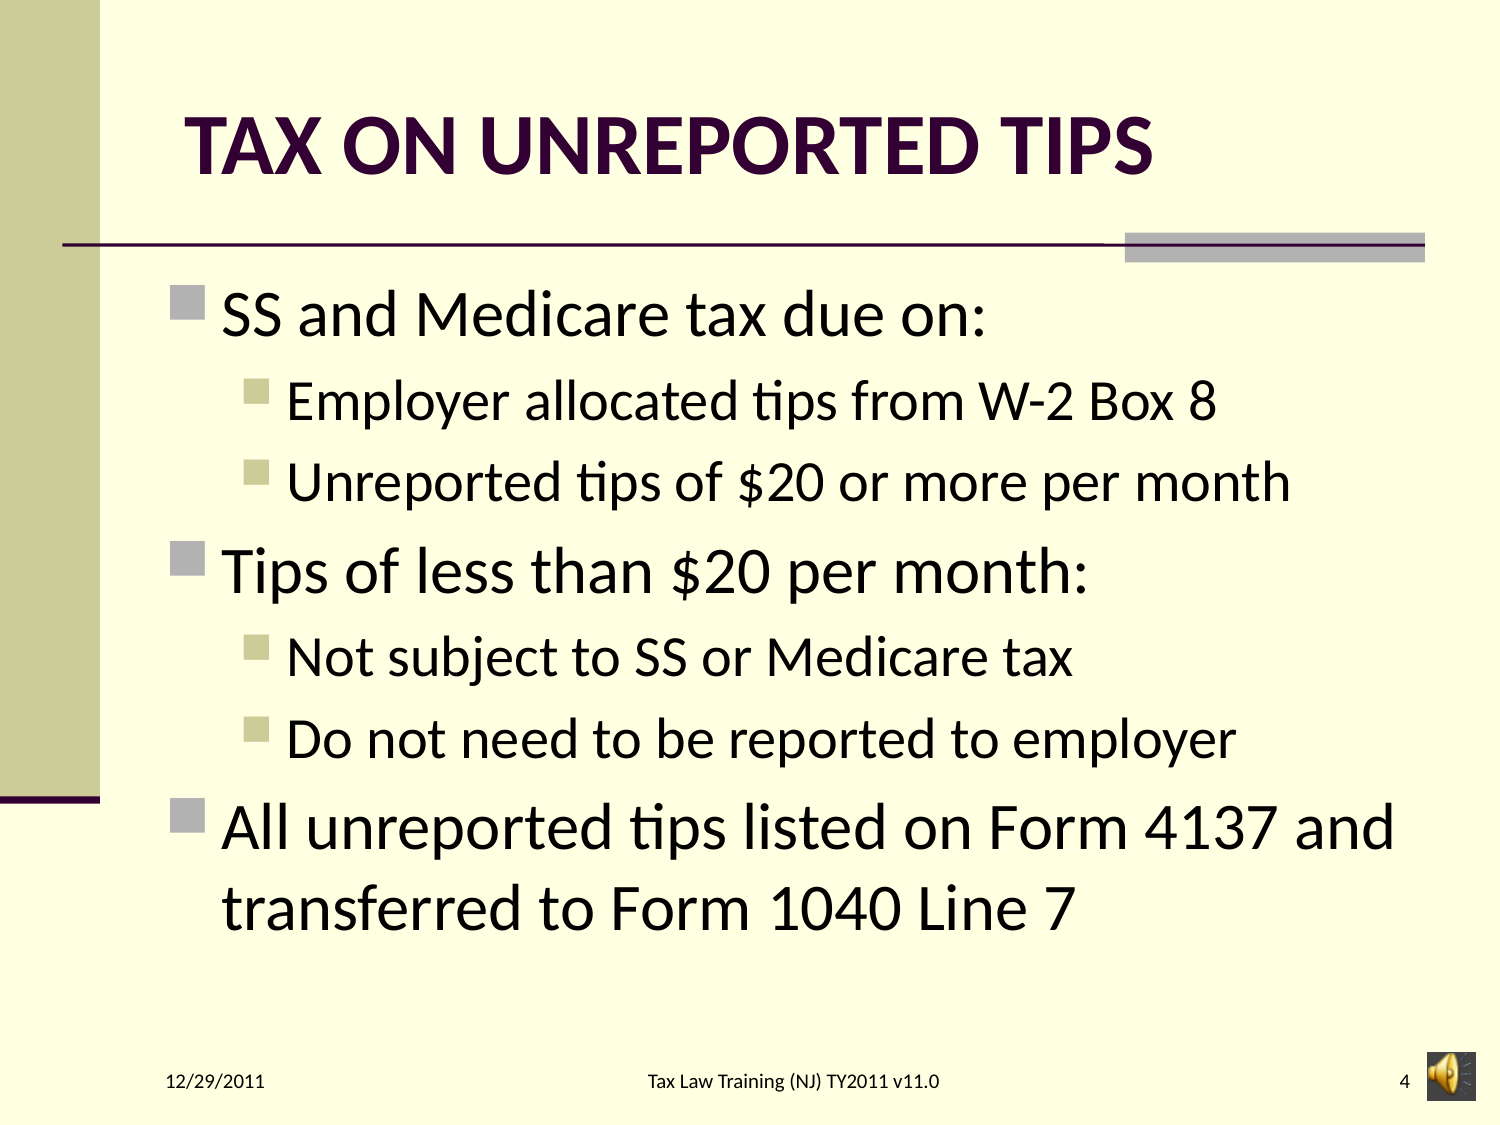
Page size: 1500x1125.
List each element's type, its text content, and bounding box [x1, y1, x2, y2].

picture [1426, 1051, 1477, 1102]
title TAX ON UNREPORTED TIPS [150, 45, 1425, 234]
list SS and Medicare tax due on: Employer allocated tips from W-2 Box 8 Unreported tips of $20 or more per month Tips of less than $20 per month: Not subject to SS or Medicare tax Do not need to be reported to employer All unreported tips listed on Form 4137 and transferred to Form 1040 Line 7 [150, 262, 1425, 1038]
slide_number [149, 1050, 476, 1101]
slide_number 4 [1112, 1049, 1426, 1101]
footer Tax Law Training (NJ) TY2011 v11.0 [549, 1049, 1038, 1101]
